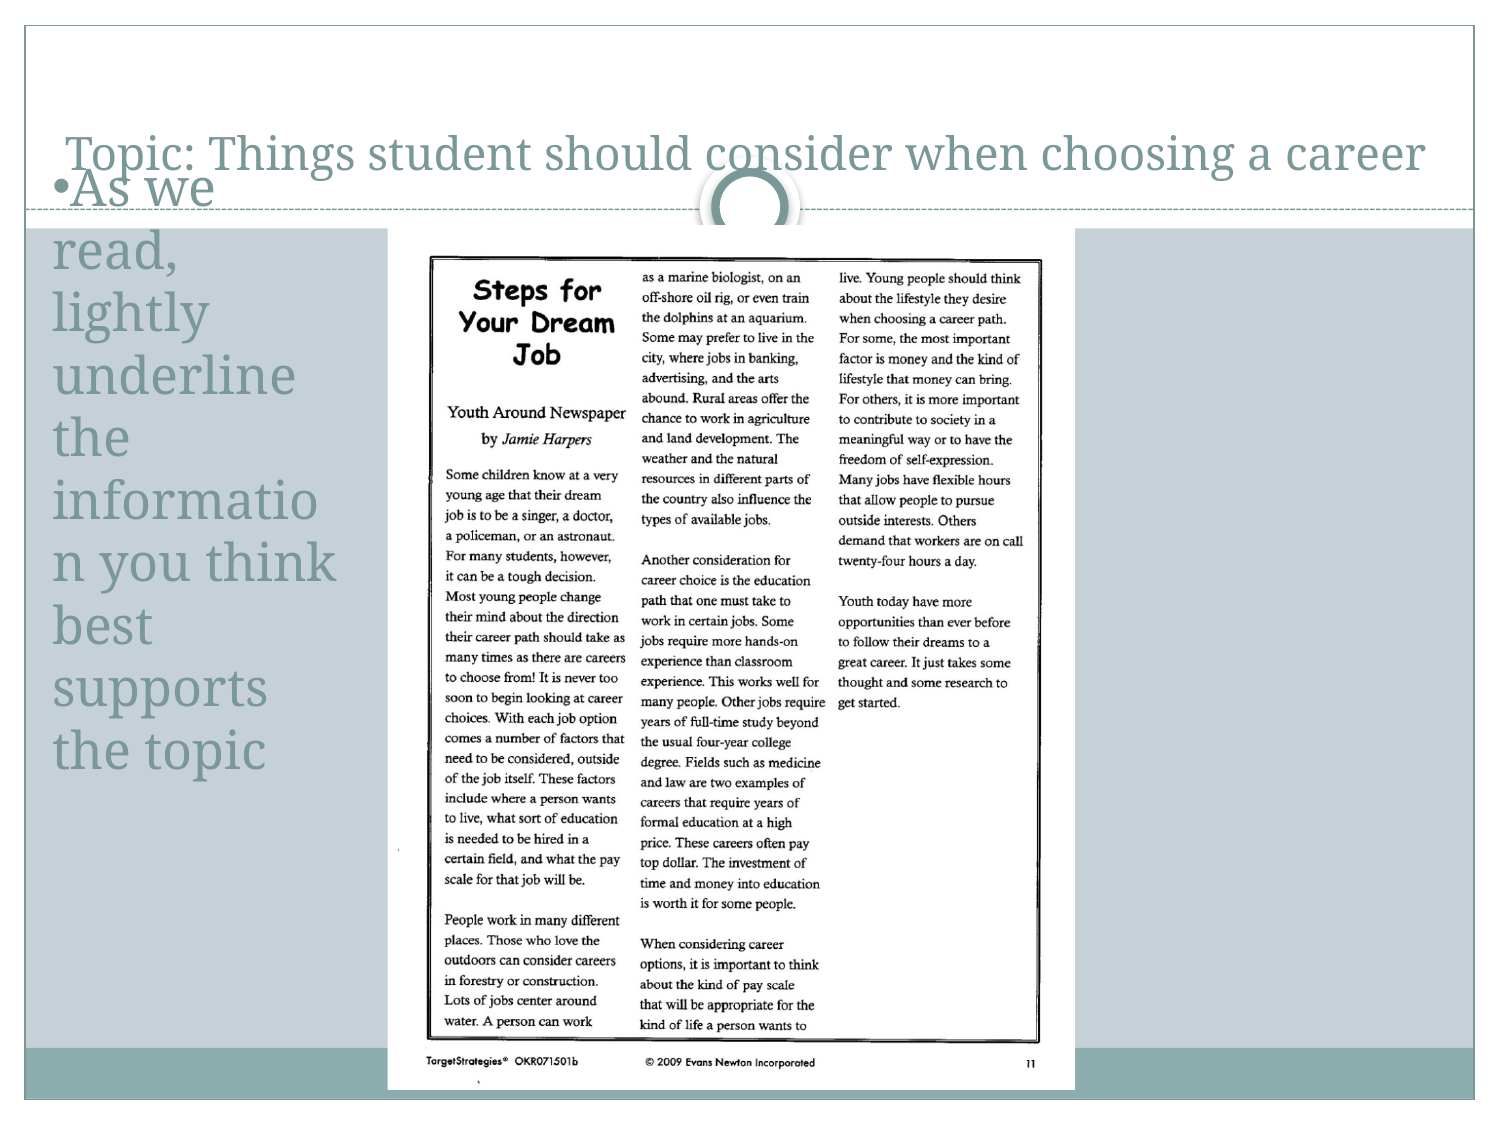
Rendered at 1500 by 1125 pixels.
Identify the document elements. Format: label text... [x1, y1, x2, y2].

text_box As we read, lightly underline the information you think best supports the topic [37, 262, 363, 850]
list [387, 224, 1076, 1090]
title Topic: Things student should consider when choosing a career [50, 62, 1450, 187]
